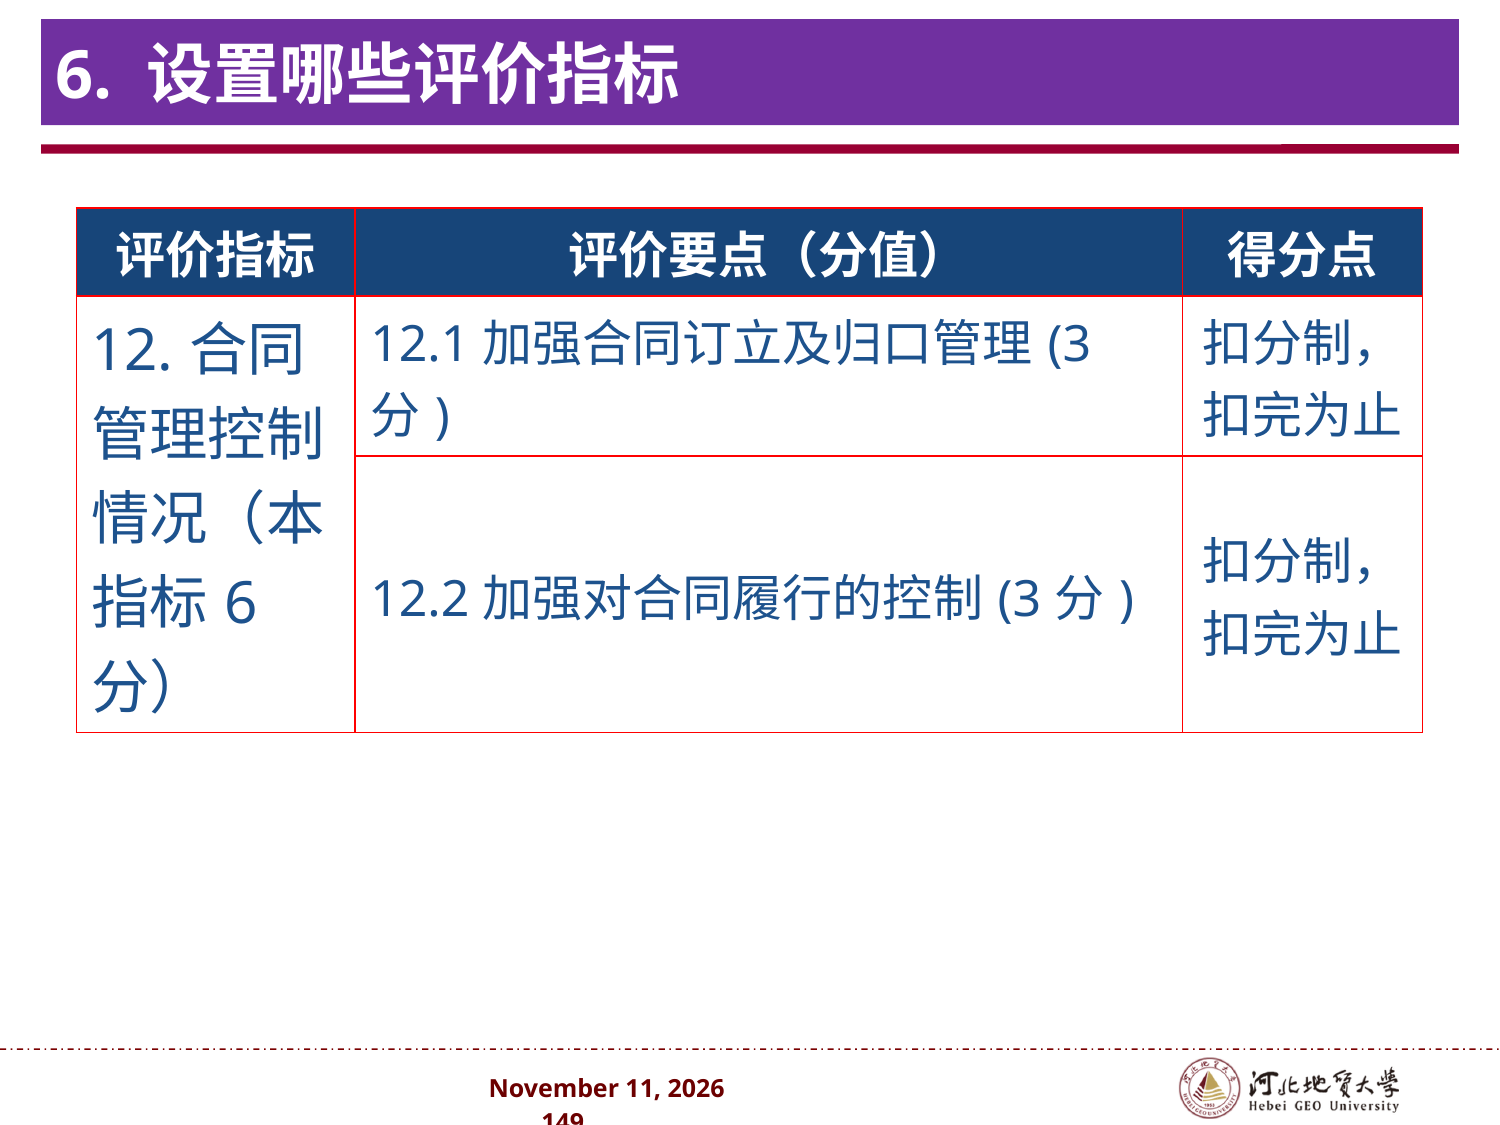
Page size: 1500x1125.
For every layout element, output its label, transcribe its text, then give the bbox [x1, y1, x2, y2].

title 6. 设置哪些评价指标 [40, 18, 1460, 126]
table_cell 12.合同管理控制情况（本指标6分） [77, 297, 354, 732]
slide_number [473, 1064, 990, 1109]
table_header 评价要点（分值） [356, 209, 1182, 295]
table_cell 扣分制，扣完为止 [1183, 457, 1422, 732]
picture [1159, 1049, 1420, 1125]
table_cell 12.1加强合同订立及归口管理(3分) [356, 297, 1182, 455]
table_cell 扣分制，扣完为止 [1183, 297, 1422, 455]
table_cell 12.2加强对合同履行的控制(3分) [356, 457, 1182, 732]
table_header 得分点 [1183, 209, 1422, 295]
table_header 评价指标 [77, 209, 354, 295]
